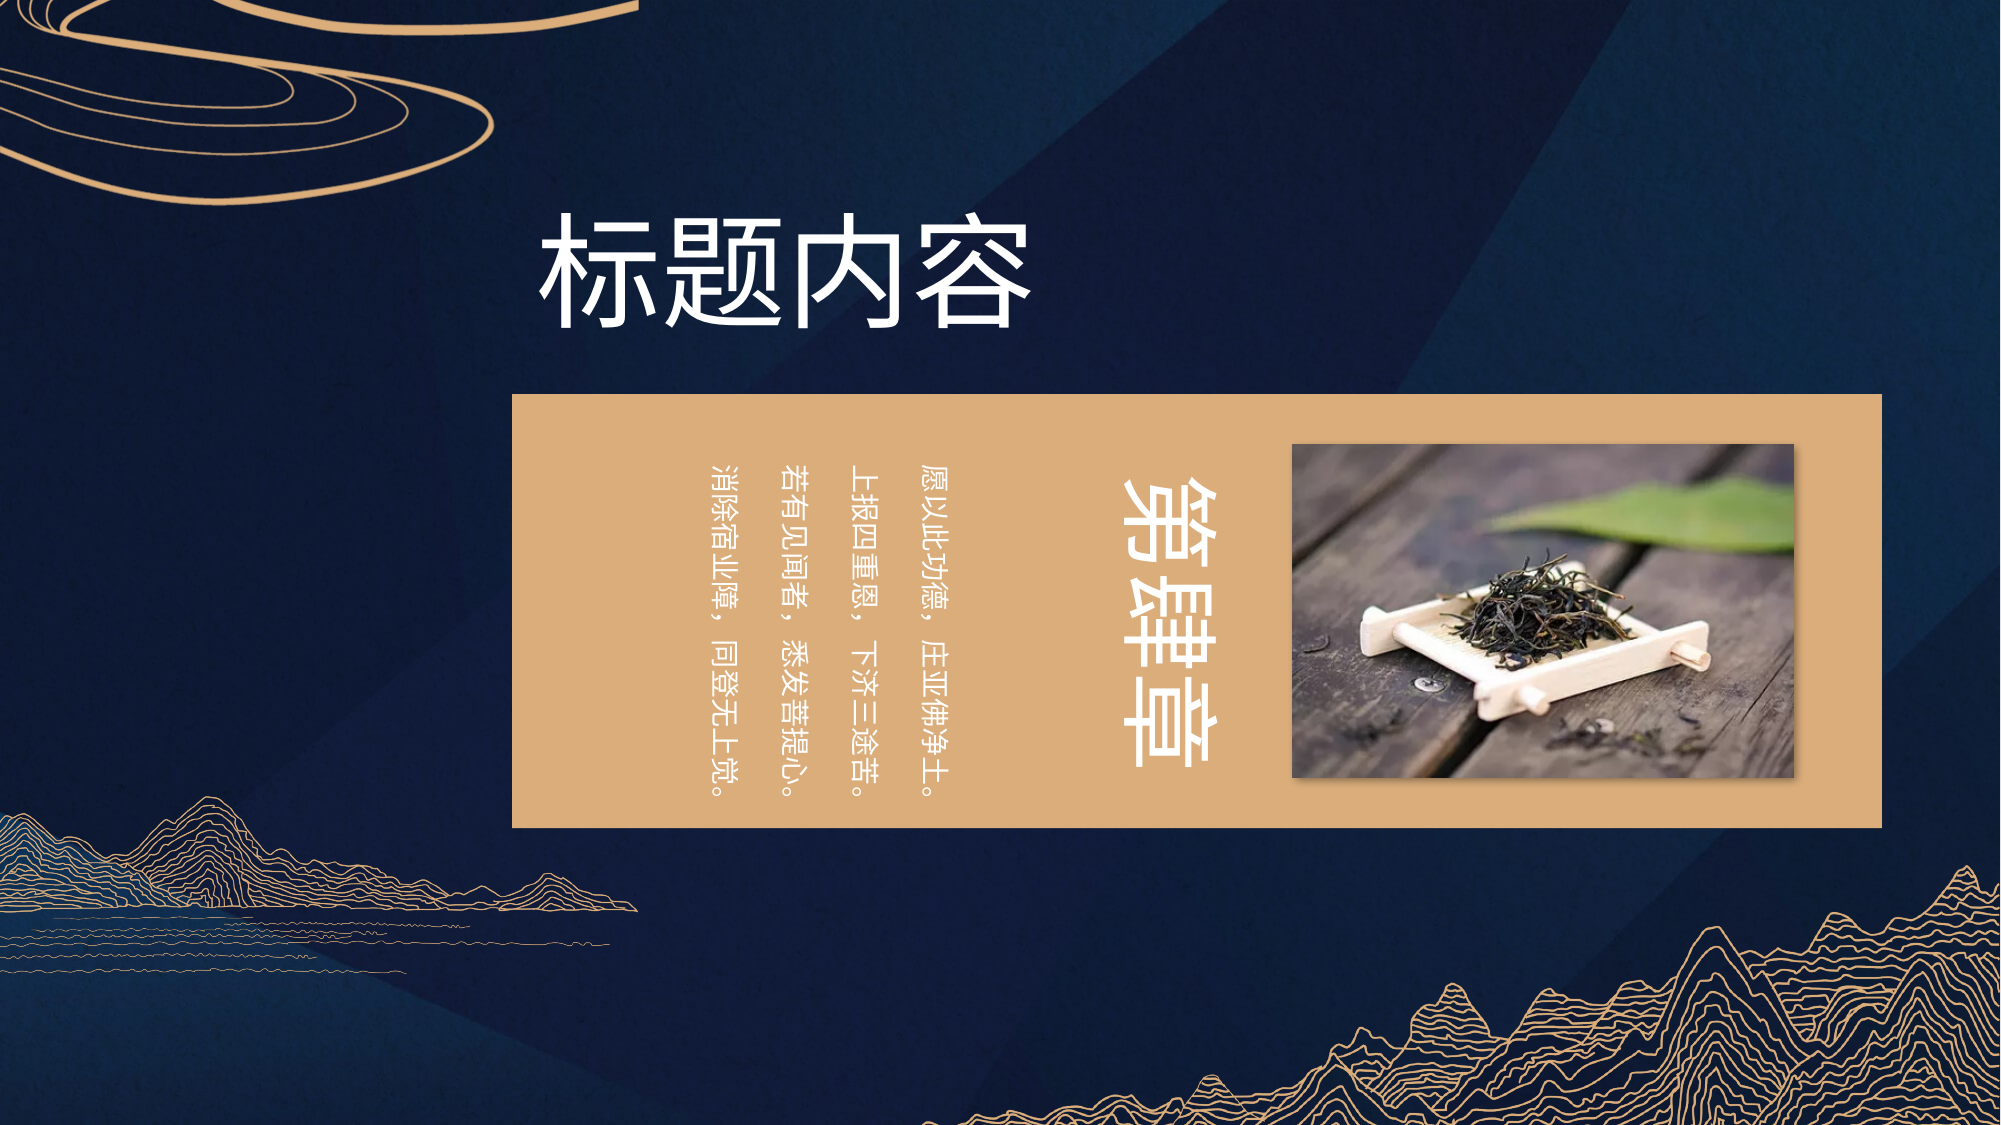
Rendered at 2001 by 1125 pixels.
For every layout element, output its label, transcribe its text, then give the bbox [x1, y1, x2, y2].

text_box 标题内容 [521, 186, 1122, 352]
text_box 愿以此功德，庄亚佛净土。 上报四重恩，下济三途苦。 若有见闻者，悉发菩提心。 消除宿业障，同登无上觉。 [591, 449, 996, 996]
text_box [511, 393, 1883, 829]
text_box 第肆章 [1088, 458, 1240, 865]
picture [0, 0, 2001, 1125]
